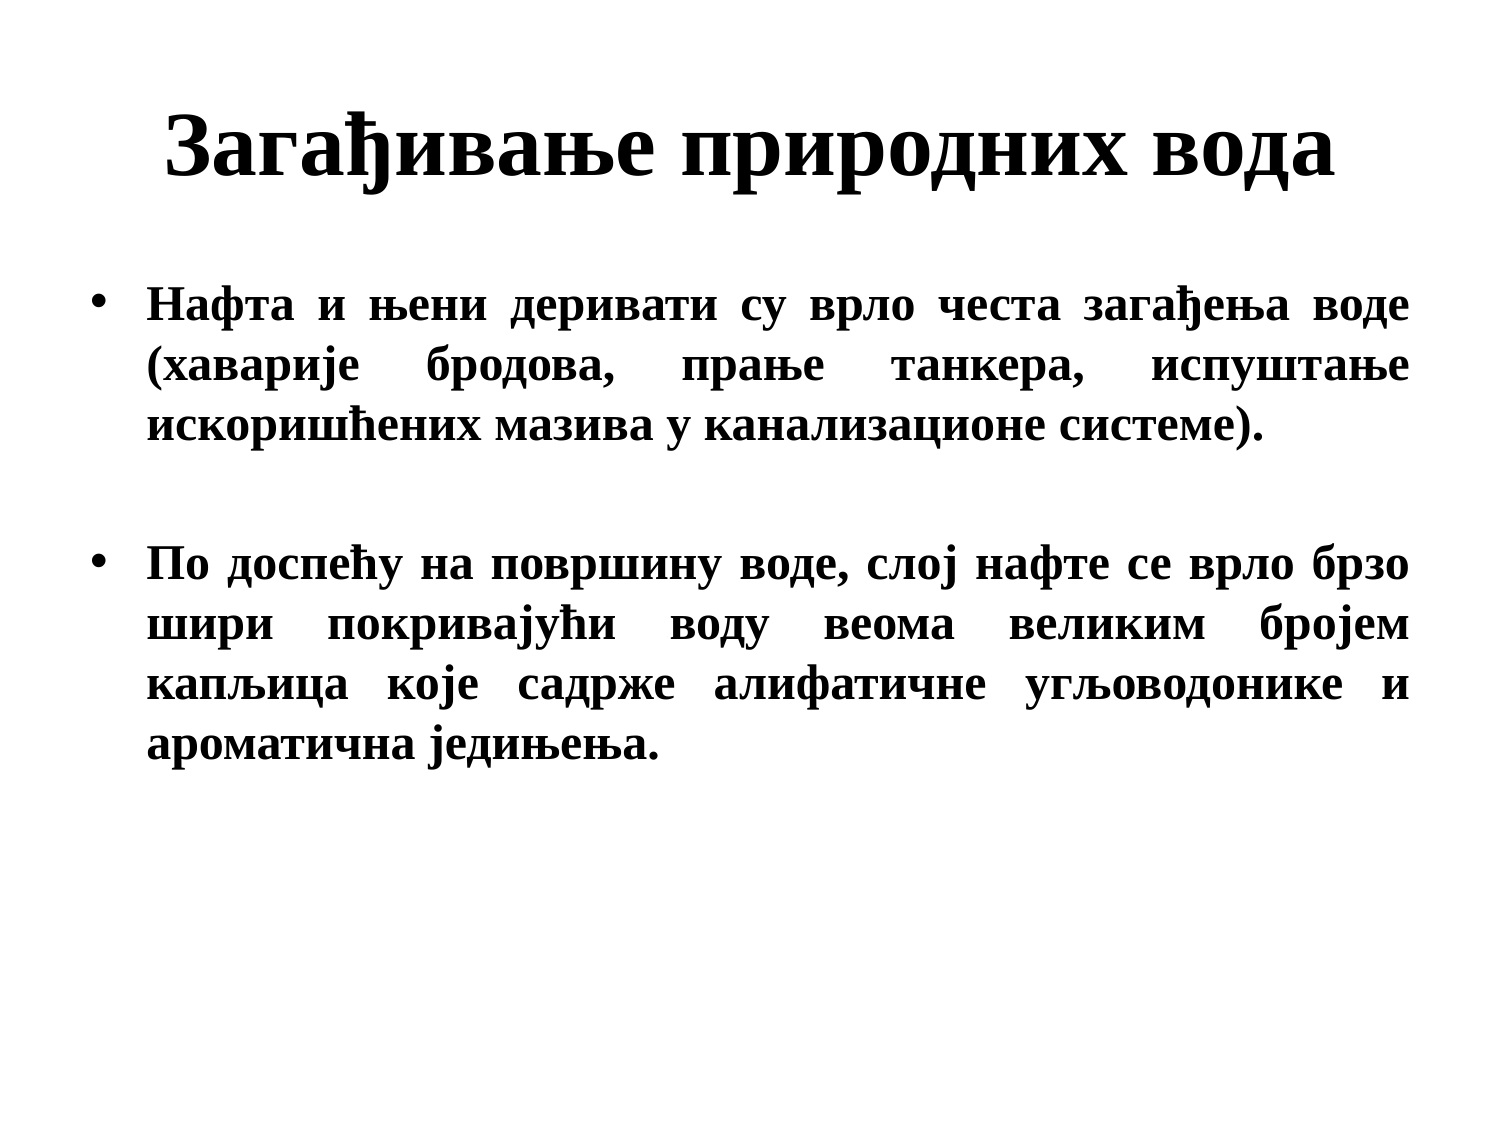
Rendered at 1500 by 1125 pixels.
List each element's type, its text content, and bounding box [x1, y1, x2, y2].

title Загађивање природних вода [74, 44, 1426, 233]
list Нафта и њени деривати су врло честа загађења воде (хаварије бродова, прање танкера, испуштање искоришћених мазива у канализационе системе). По доспећу на површину воде, слој нафте се врло брзо шири покривајући воду веома великим бројем капљица које садрже алифатичне угљоводонике и ароматична једињења. [74, 262, 1426, 1006]
